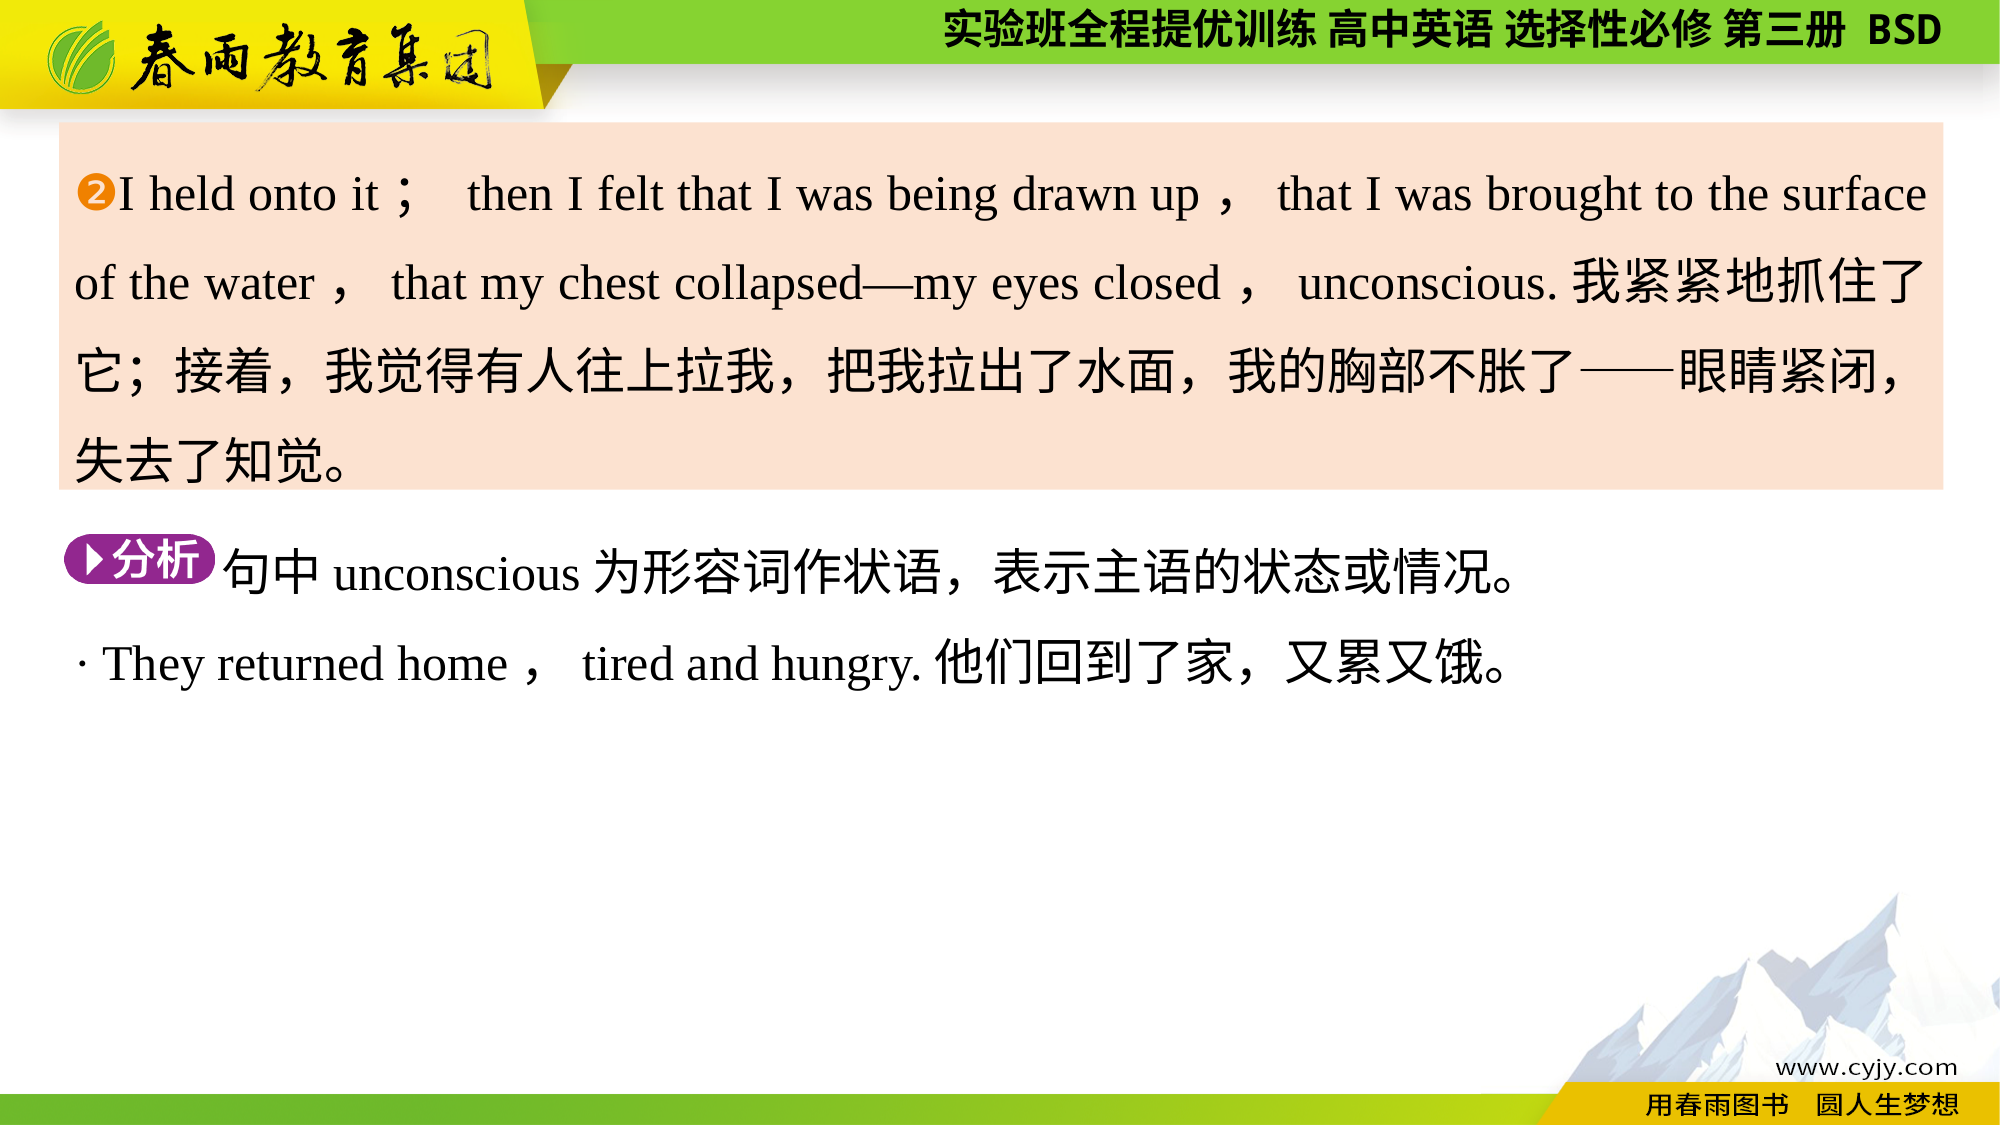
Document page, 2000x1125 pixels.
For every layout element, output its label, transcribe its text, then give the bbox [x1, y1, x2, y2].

text_box 句中unconscious为形容词作状语，表示主语的状态或情况。 · They returned home，tired and hungry.他们回到了家，又累又饿。 [59, 503, 1944, 699]
picture [0, 0, 2000, 1125]
list ❷I held onto it； then I felt that I was being drawn up，that I was brought to the surface of the water，that my chest collapsed—my eyes closed，unconscious.我紧紧地抓住了它；接着，我觉得有人往上拉我，把我拉出了水面，我的胸部不胀了——眼睛紧闭，失去了知觉。 [59, 122, 1944, 490]
